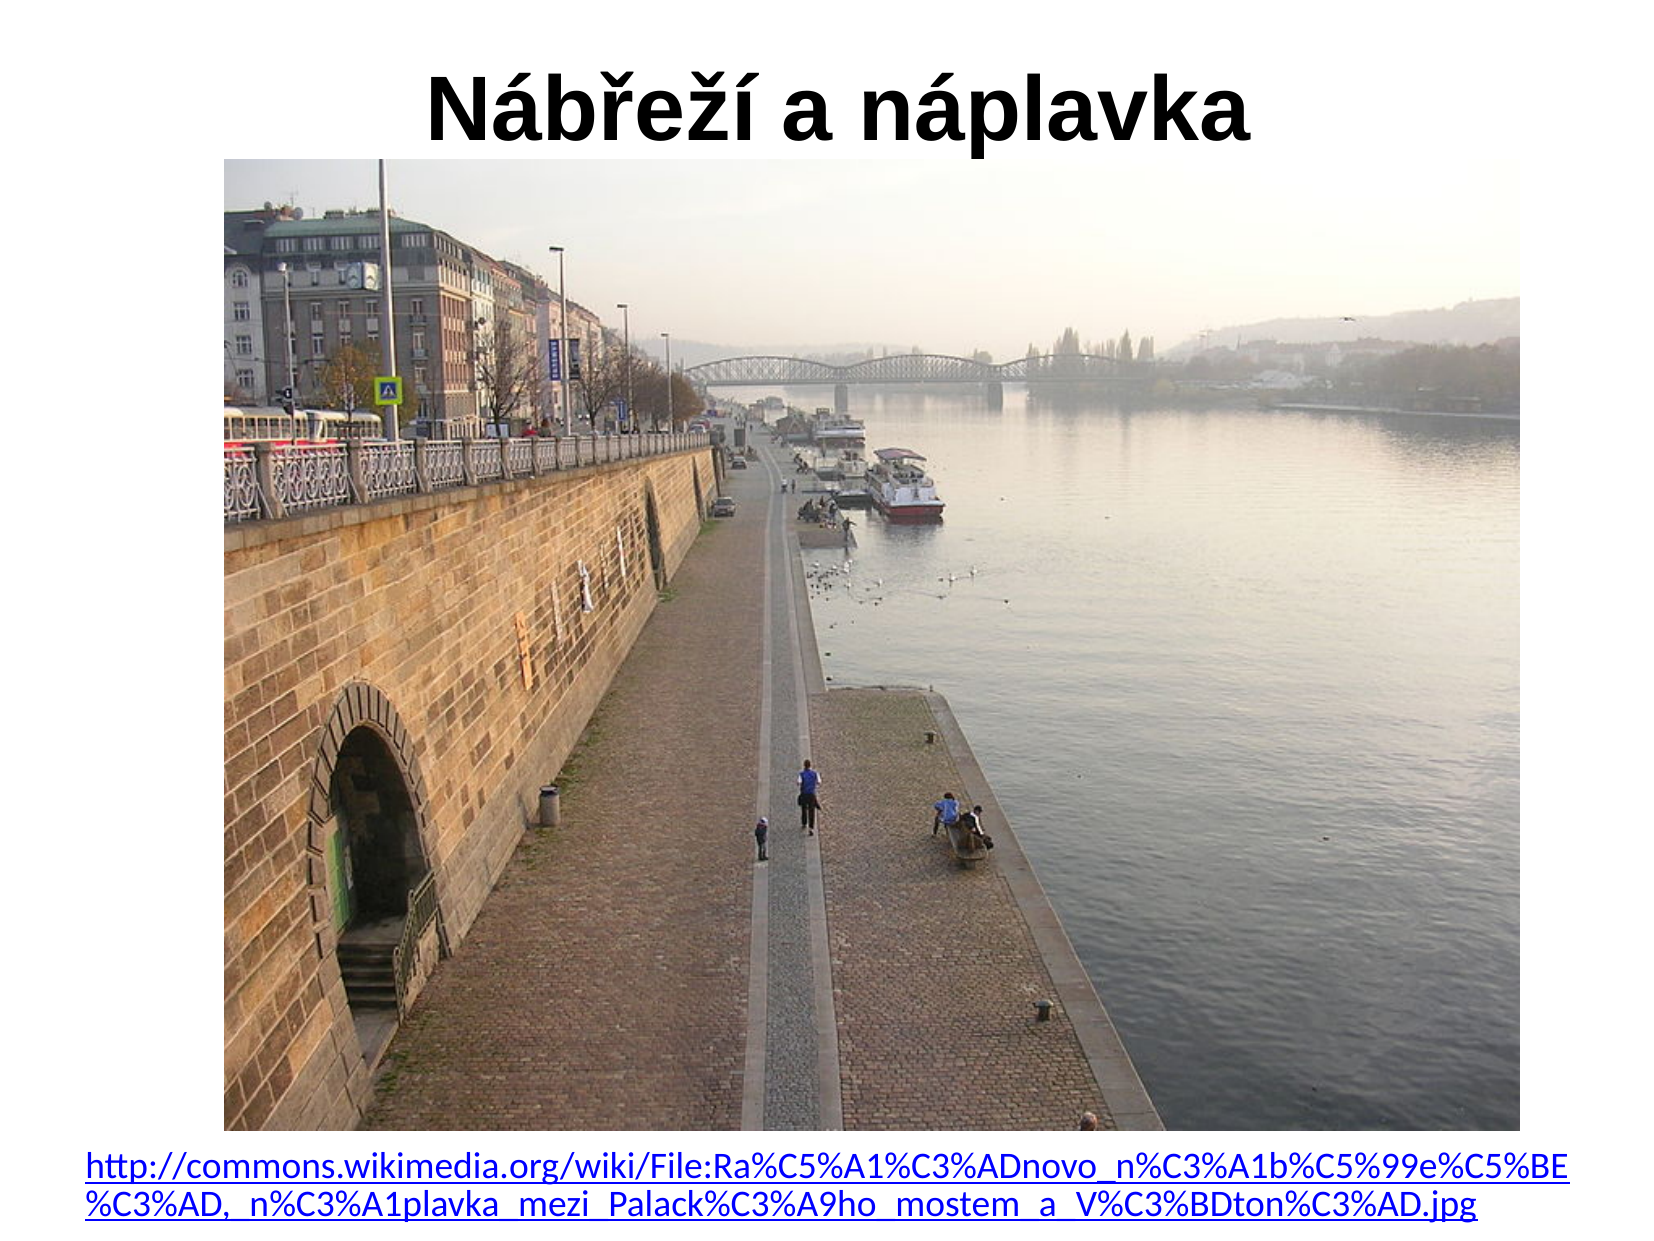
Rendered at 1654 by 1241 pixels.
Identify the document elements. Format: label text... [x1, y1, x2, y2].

title Nábřeží a náplavka [94, 0, 1583, 208]
text_box http://commons.wikimedia.org/wiki/File:Ra%C5%A1%C3%ADnovo_n%C3%A1b%C5%99e%C5%BE%C3%AD,_n%C3%A1plavka_mezi_Palack%C3%A9ho_mostem_a_V%C3%BDton%C3%AD.jpg [70, 1134, 1607, 1194]
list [224, 159, 1520, 1131]
